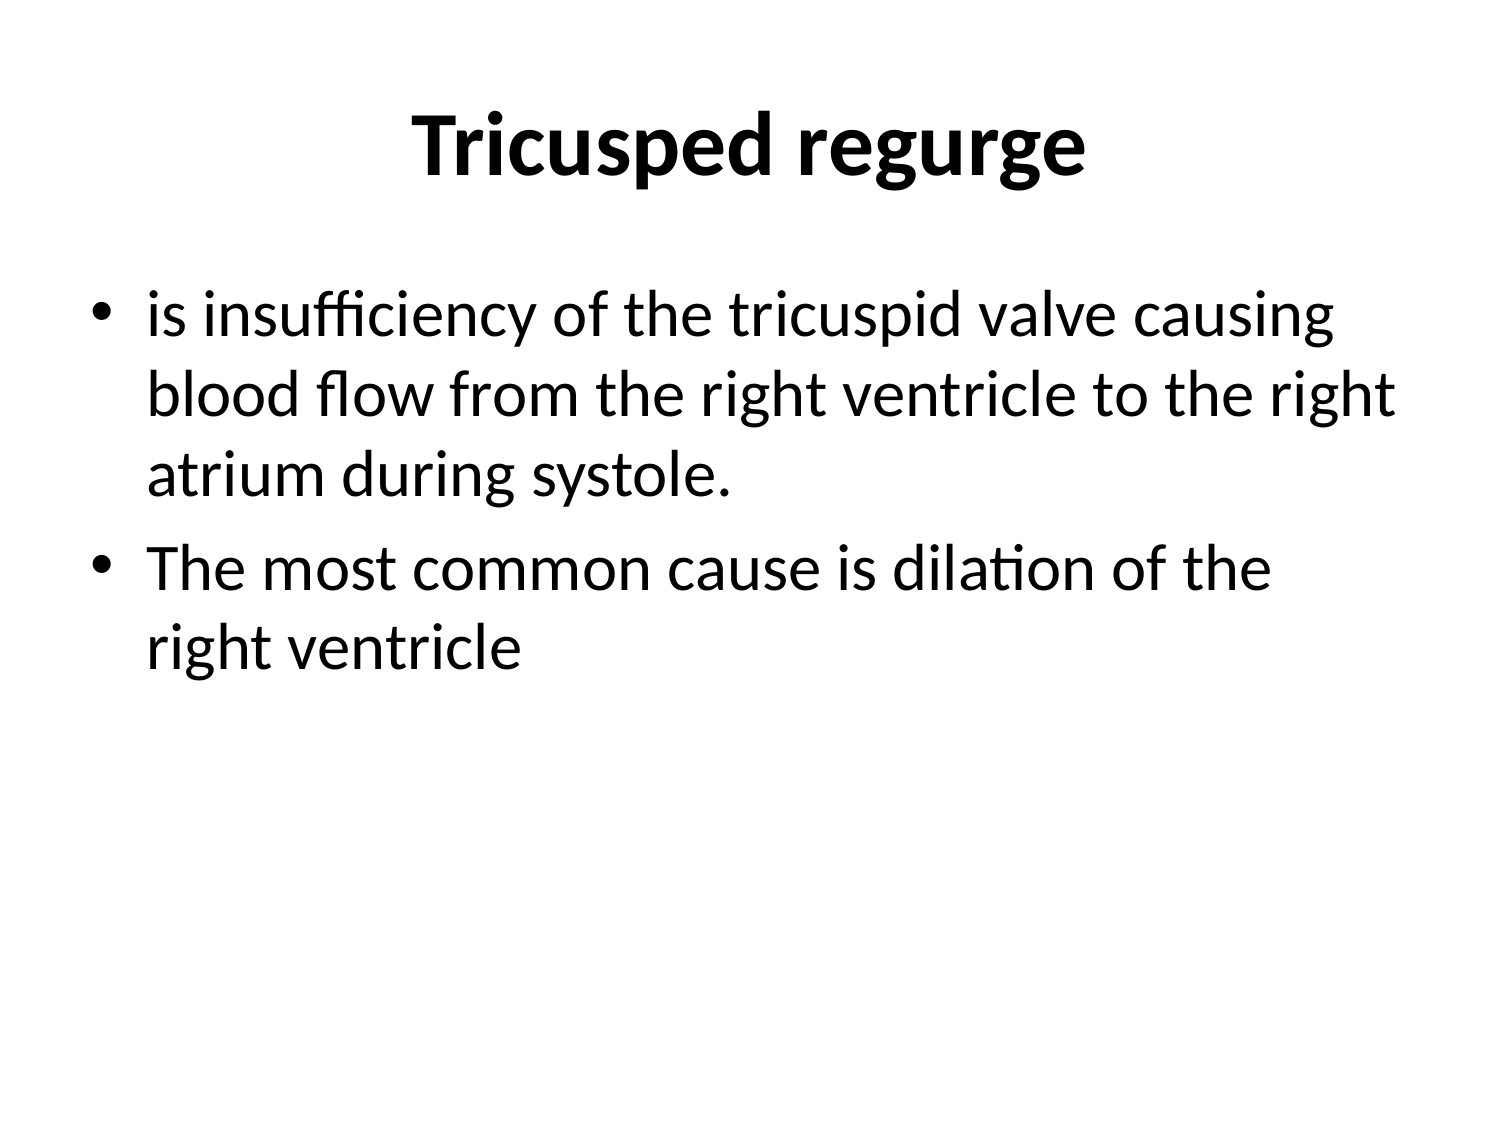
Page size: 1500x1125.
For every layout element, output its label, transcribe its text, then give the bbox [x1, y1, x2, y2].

list is insufficiency of the tricuspid valve causing blood flow from the right ventricle to the right atrium during systole. The most common cause is dilation of the right ventricle [75, 262, 1425, 1005]
title Tricusped regurge [75, 45, 1425, 233]
